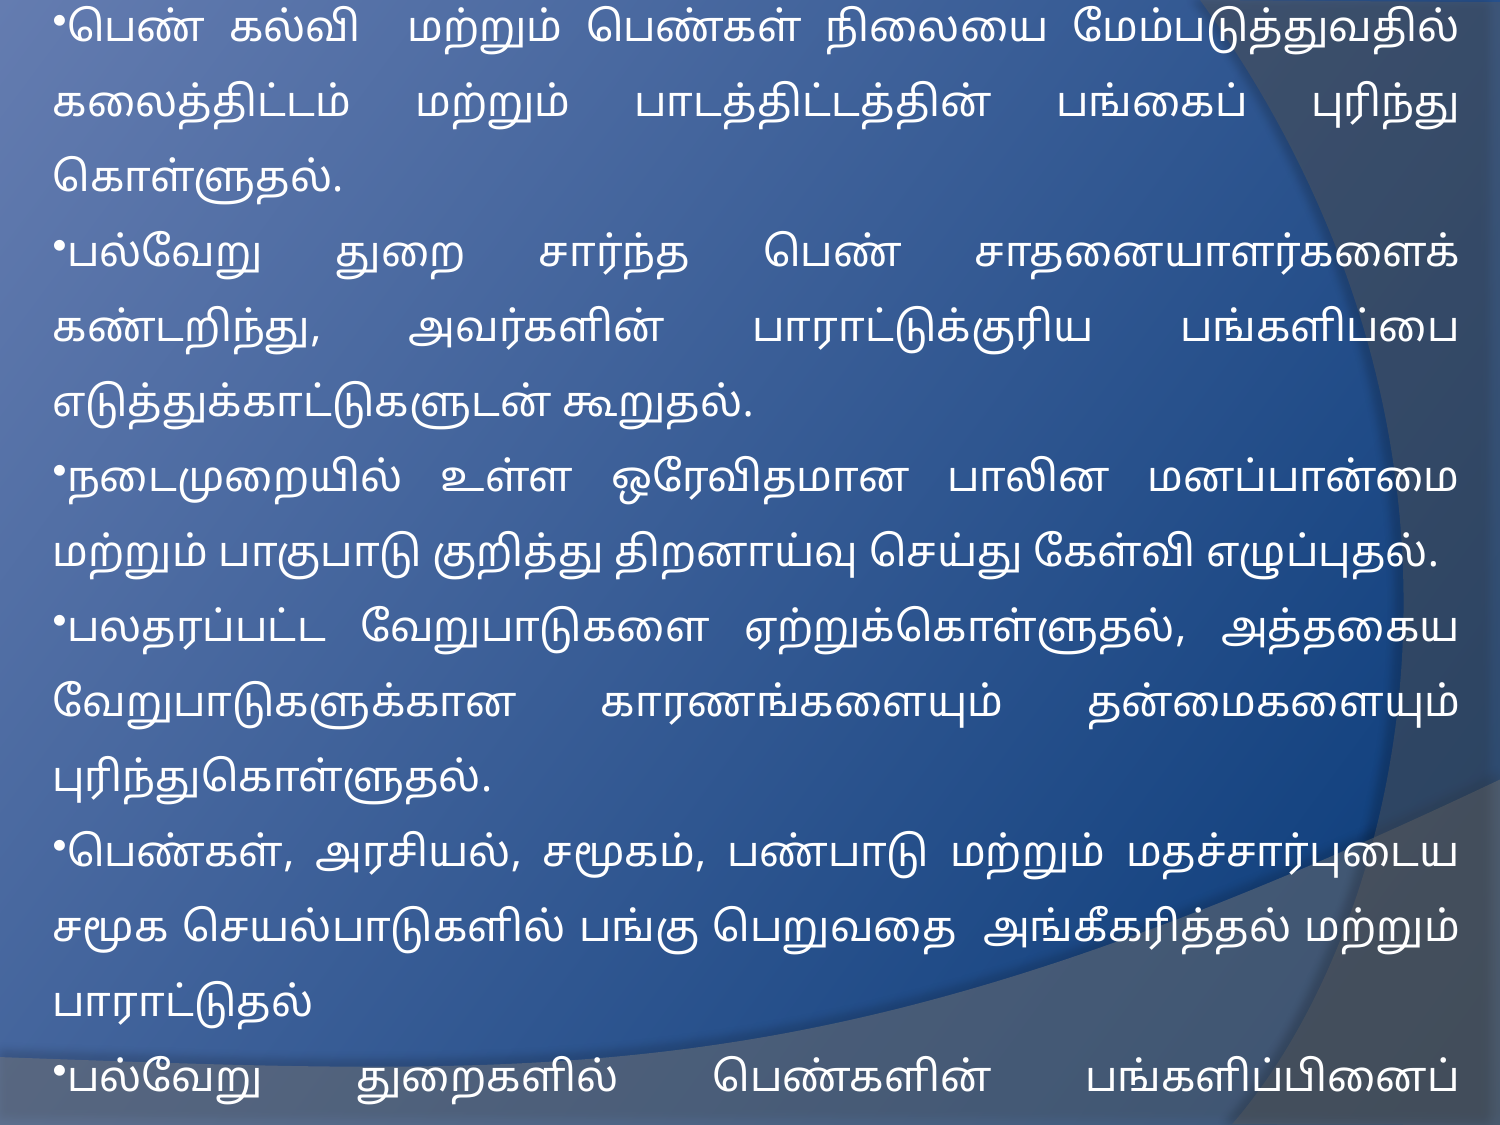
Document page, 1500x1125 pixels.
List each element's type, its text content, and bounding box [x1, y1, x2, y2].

text_box கற்றல் விளைவுகள் பெண் கல்வி மற்றும் பெண்கள் நிலையை மேம்படுத்துவதில் கலைத்திட்டம் மற்றும் பாடத்திட்டத்தின் பங்கைப் புரிந்து கொள்ளுதல். பல்வேறு துறை சார்ந்த பெண் சாதனையாளர்களைக் கண்டறிந்து, அவர்களின் பாராட்டுக்குரிய பங்களிப்பை எடுத்துக்காட்டுகளுடன் கூறுதல். நடைமுறையில் உள்ள ஒரேவிதமான பாலின மனப்பான்மை மற்றும் பாகுபாடு குறித்து திறனாய்வு செய்து கேள்வி எழுப்புதல். பலதரப்பட்ட வேறுபாடுகளை ஏற்றுக்கொள்ளுதல், அத்தகைய வேறுபாடுகளுக்கான காரணங்களையும் தன்மைகளையும் புரிந்துகொள்ளுதல். பெண்கள், அரசியல், சமூகம், பண்பாடு மற்றும் மதச்சார்புடைய சமூக செயல்பாடுகளில் பங்கு பெறுவதை அங்கீகரித்தல் மற்றும் பாராட்டுதல் பல்வேறு துறைகளில் பெண்களின் பங்களிப்பினைப் பொருத்தமான எடுத்துக்காட்டுகளுடன் விவரித்தல். [37, 0, 1475, 1125]
